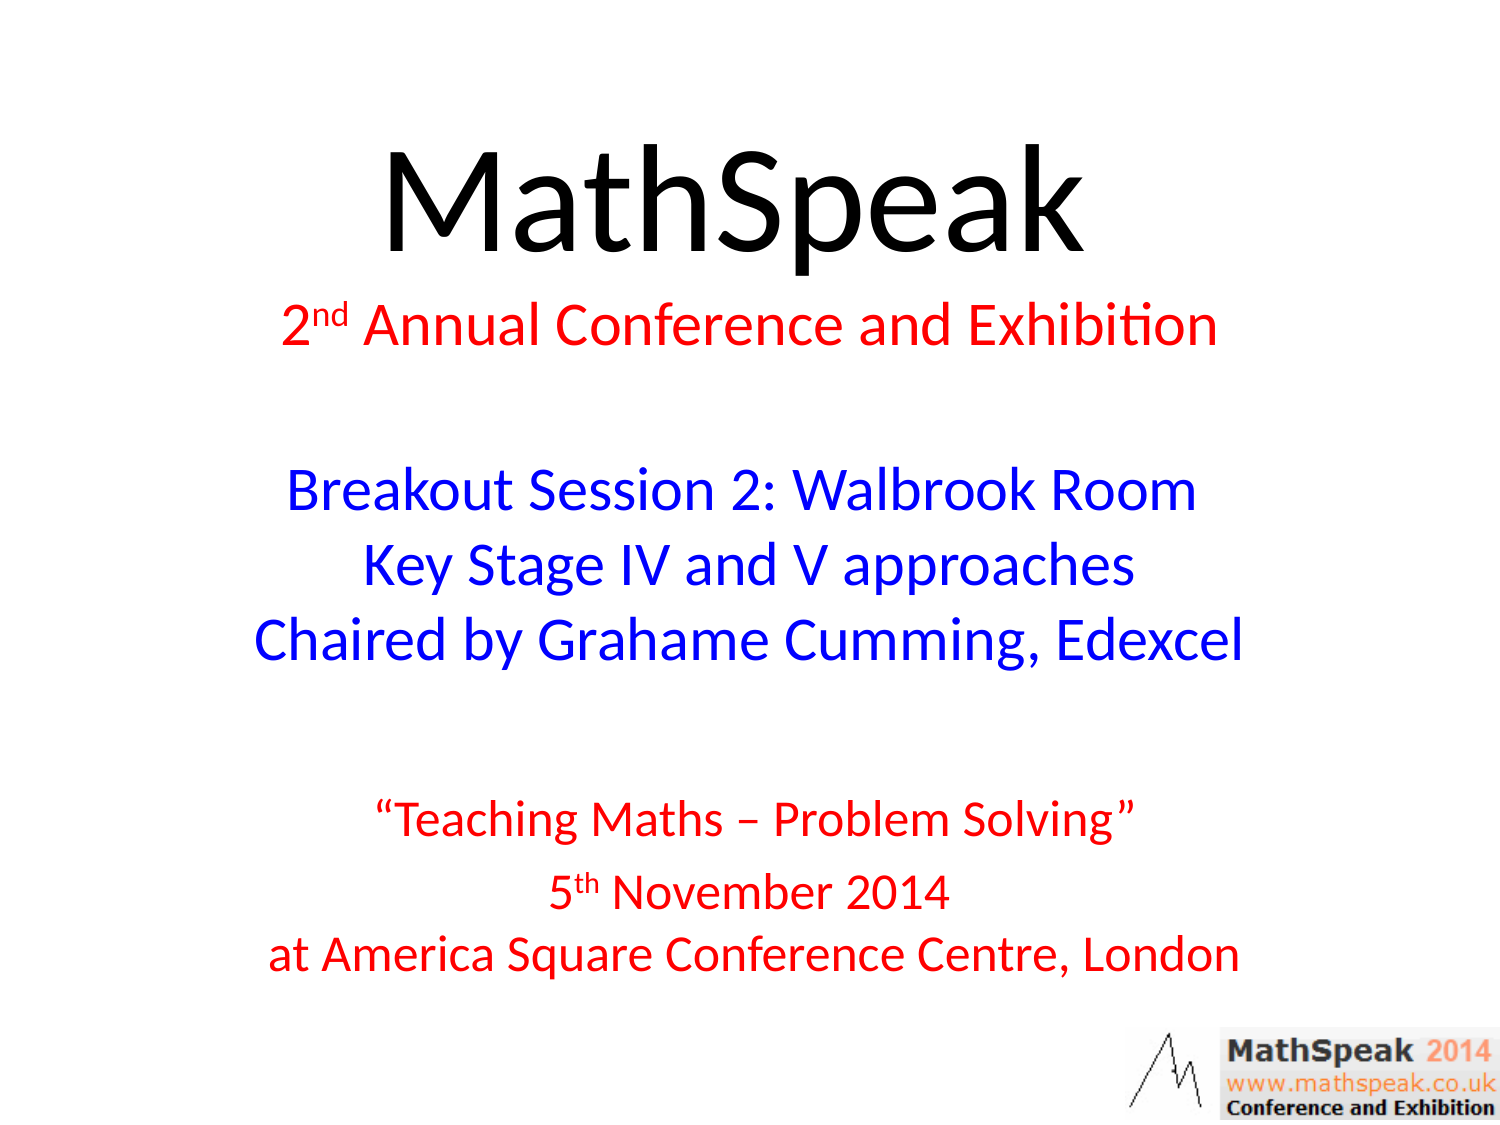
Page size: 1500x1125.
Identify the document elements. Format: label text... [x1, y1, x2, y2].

title MathSpeak 2nd Annual Conference and Exhibition Breakout Session 2: Walbrook Room Key Stage IV and V approaches Chaired by Grahame Cumming, Edexcel [112, 90, 1388, 681]
subtitle “Teaching Maths – Problem Solving” 5th November 2014 at America Square Conference Centre, London [230, 704, 1281, 992]
picture [1124, 1026, 1500, 1120]
